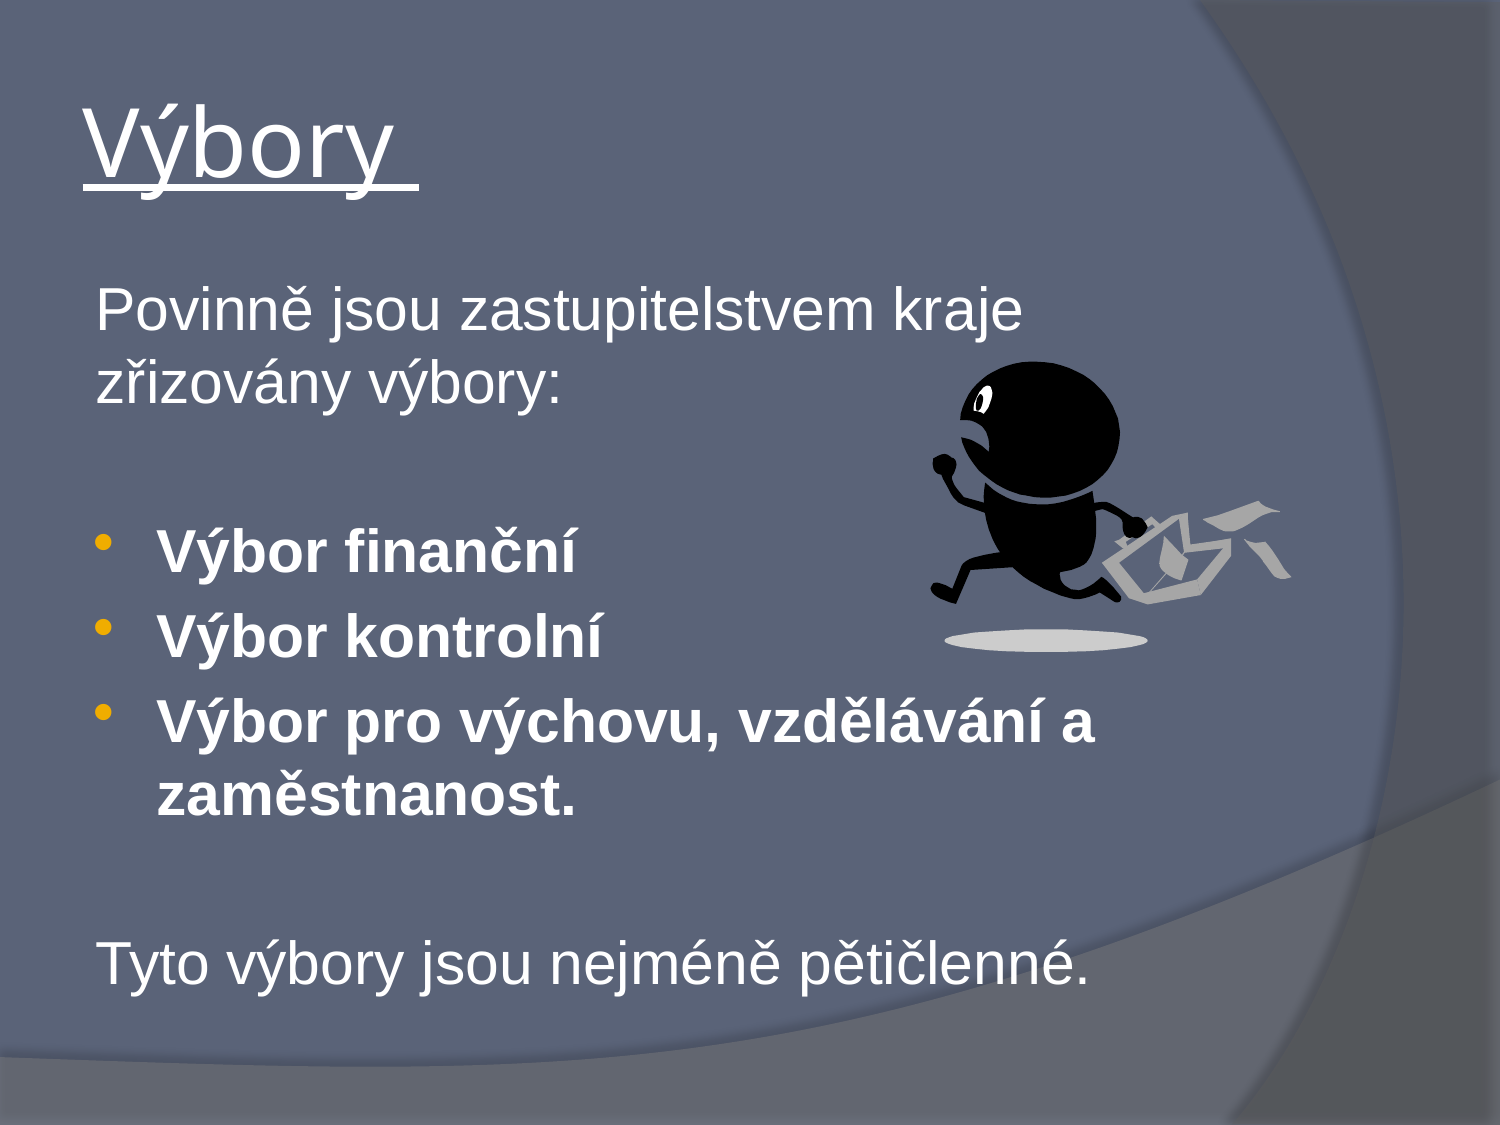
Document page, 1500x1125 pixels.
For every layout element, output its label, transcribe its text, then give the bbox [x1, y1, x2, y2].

title Výbory [75, 45, 1300, 233]
list Povinně jsou zastupitelstvem kraje zřizovány výbory: Výbor finanční Výbor kontrolní Výbor pro výchovu, vzdělávání a zaměstnanost. Tyto výbory jsou nejméně pětičlenné. [75, 262, 1300, 1005]
picture [930, 361, 1292, 652]
